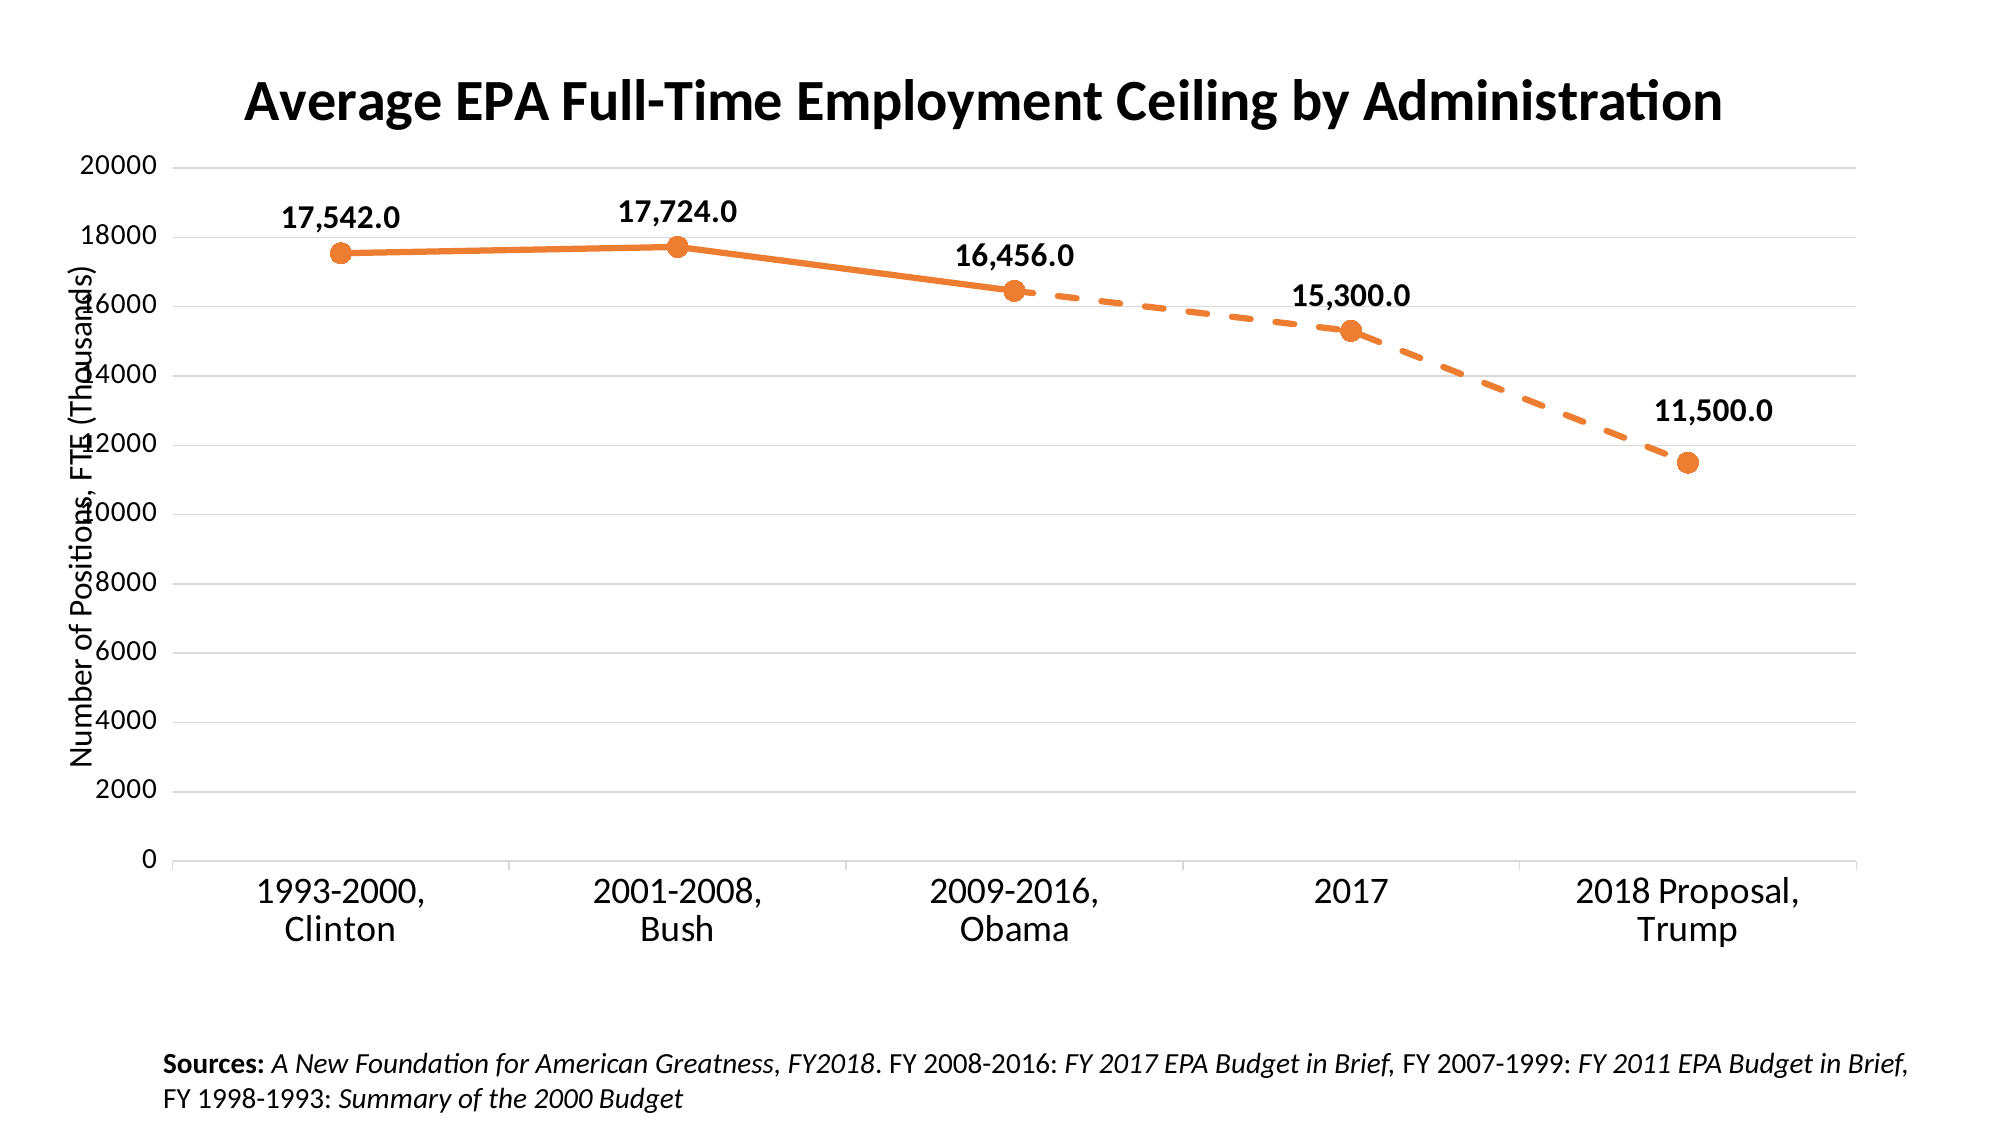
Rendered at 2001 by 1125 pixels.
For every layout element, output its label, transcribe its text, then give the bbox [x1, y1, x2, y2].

chart [45, 31, 1924, 1023]
text_box Sources: A New Foundation for American Greatness, FY2018. FY 2008-2016: FY 2017 EPA Budget in Brief, FY 2007-1999: FY 2011 EPA Budget in Brief, FY 1998-1993: Summary of the 2000 Budget [148, 1036, 1932, 1122]
